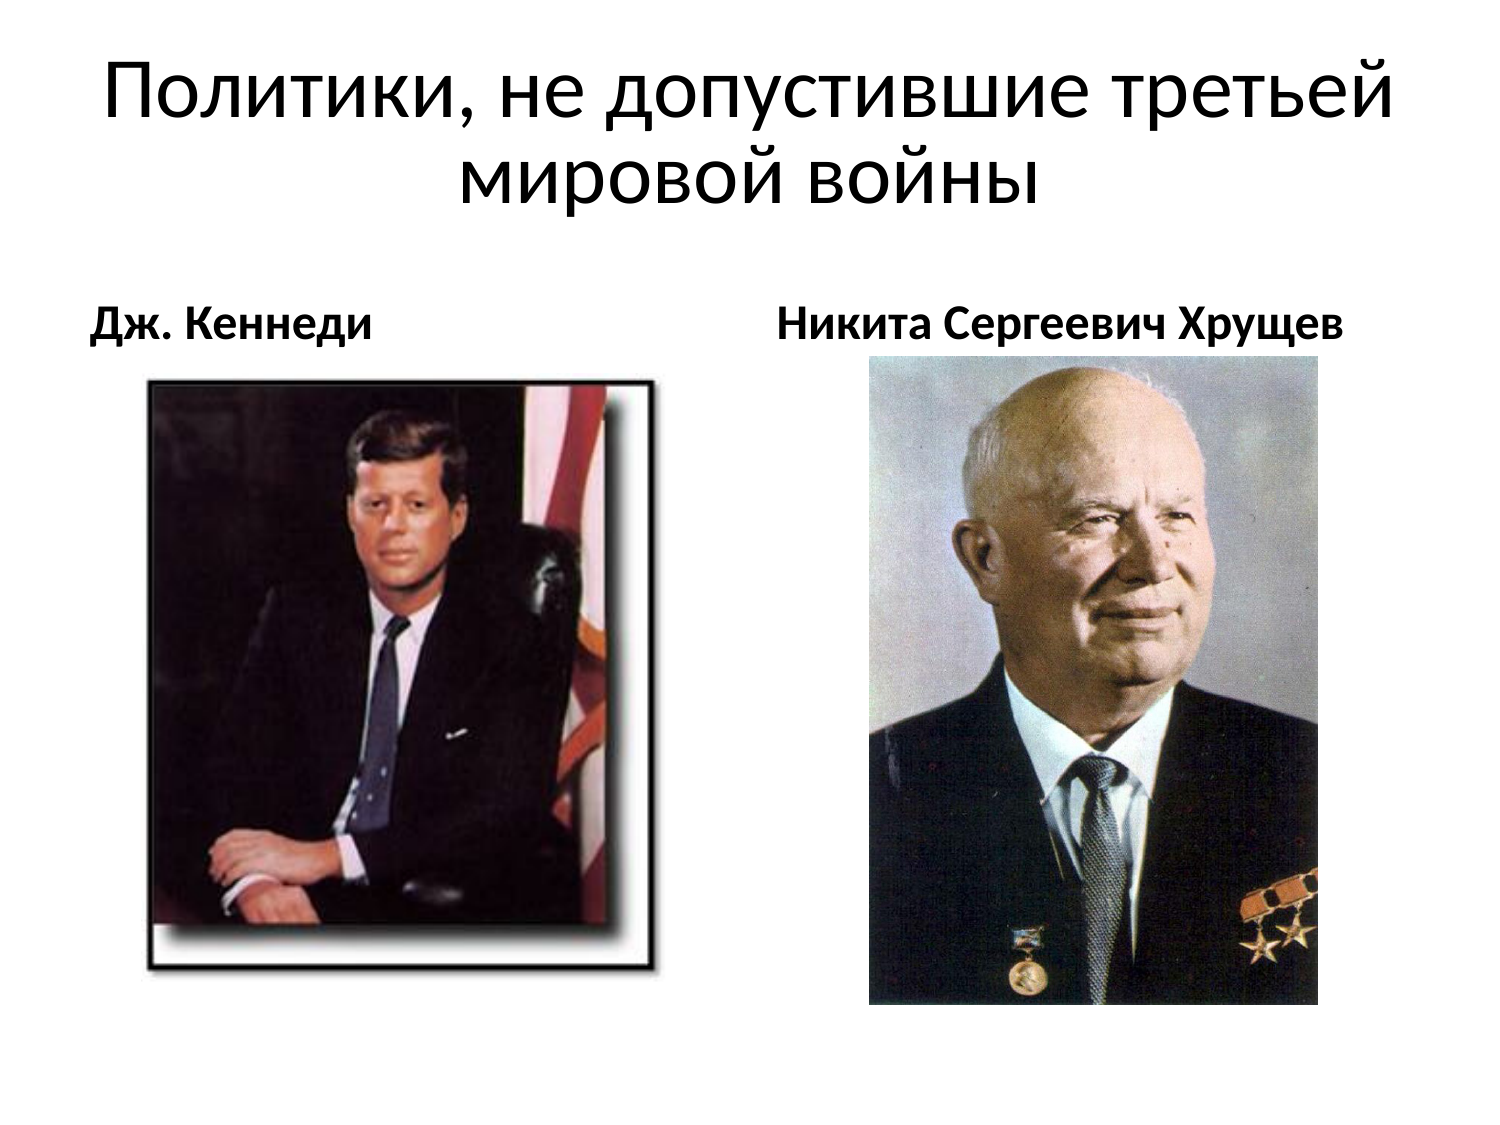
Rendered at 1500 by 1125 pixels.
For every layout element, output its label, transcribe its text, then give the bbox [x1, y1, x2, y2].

picture [868, 356, 1318, 1005]
text_box Дж. Кеннеди [75, 251, 738, 357]
text_box Никита Сергеевич Хрущев [761, 251, 1425, 357]
picture [141, 373, 671, 988]
text_box Политики, не допустившие третьей мировой войны [74, 45, 1425, 233]
